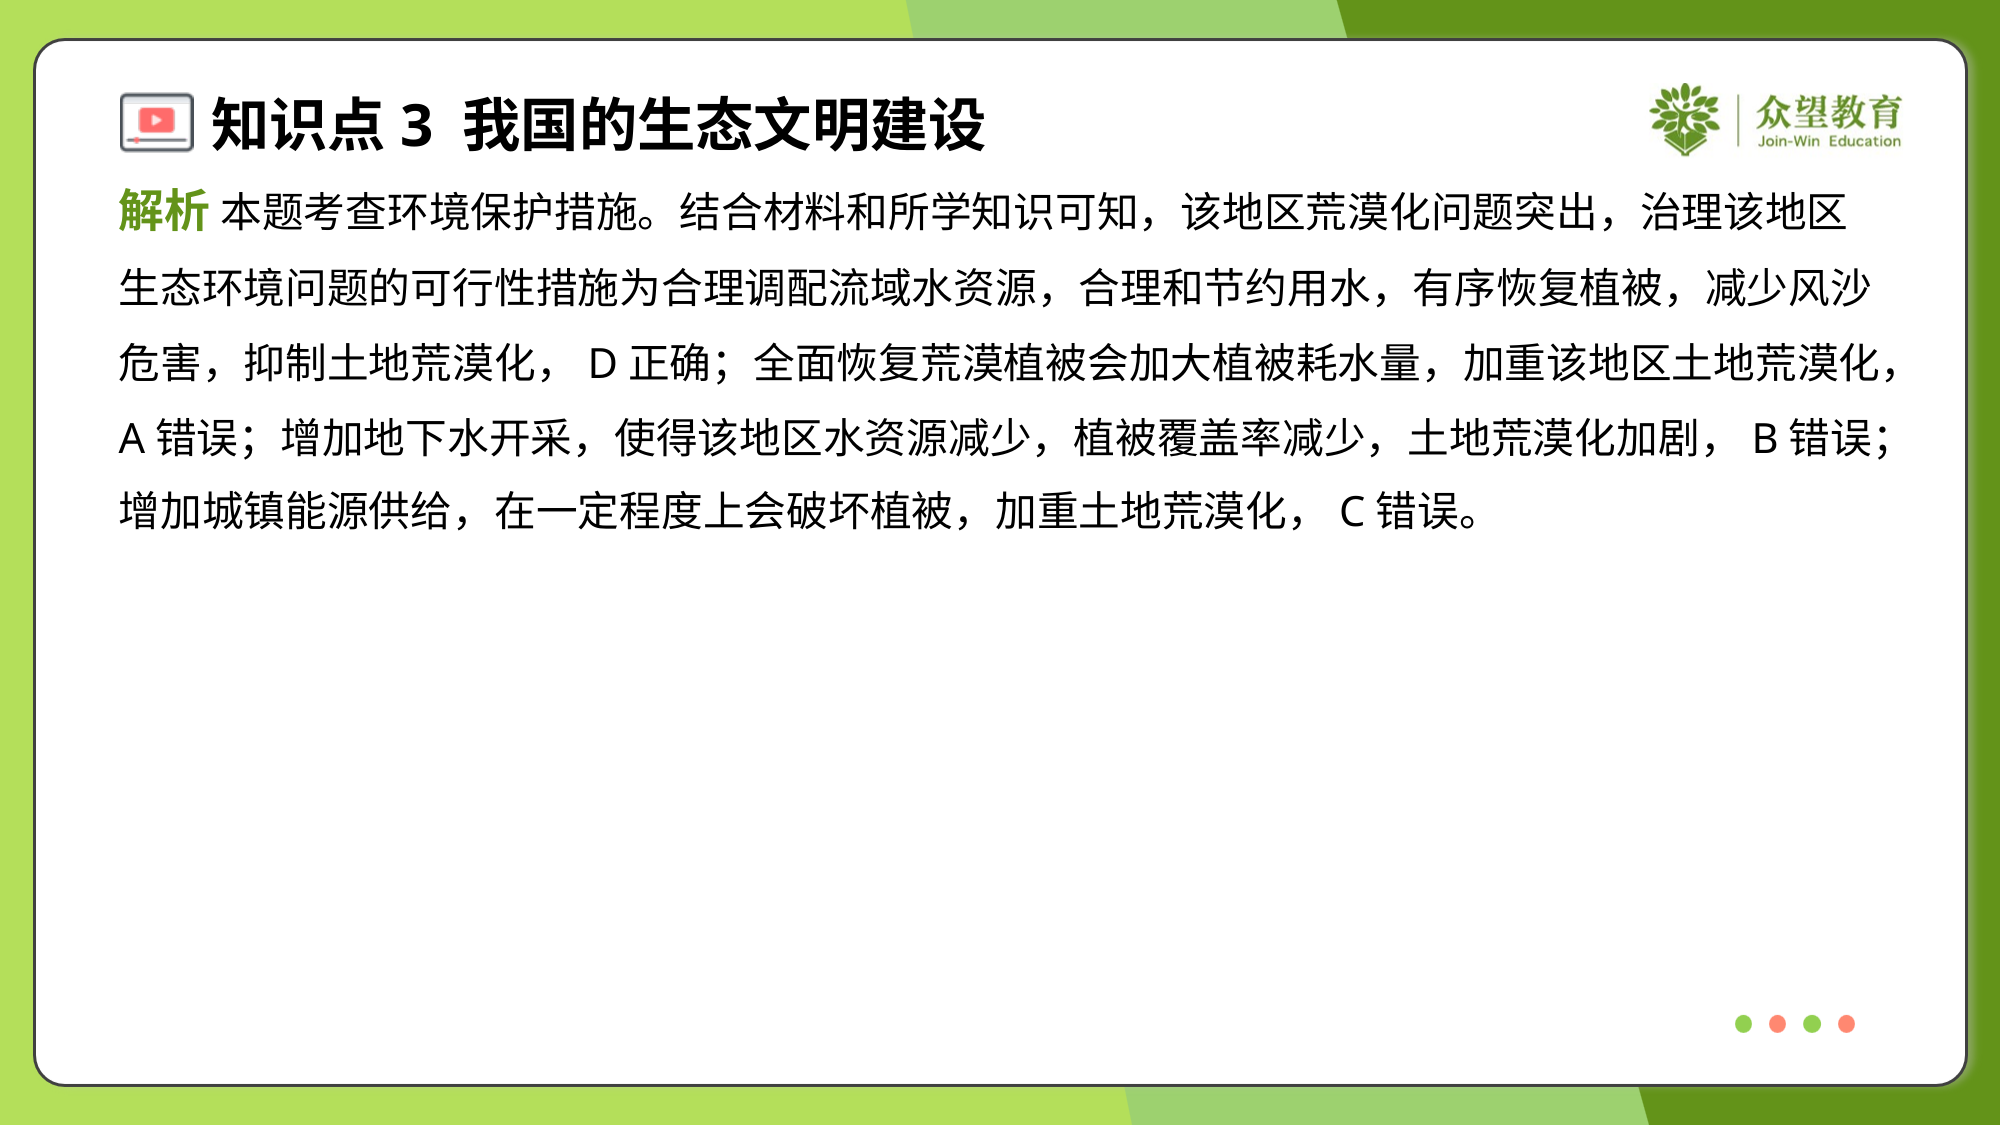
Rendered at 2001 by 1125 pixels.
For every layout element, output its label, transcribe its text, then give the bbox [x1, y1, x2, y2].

text_box 解析 本题考查环境保护措施。结合材料和所学知识可知，该地区荒漠化问题突出，治理该地区 生态环境问题的可行性措施为合理调配流域水资源，合理和节约用水，有序恢复植被，减少风沙 危害，抑制土地荒漠化，D正确；全面恢复荒漠植被会加大植被耗水量，加重该地区土地荒漠化， A错误；增加地下水开采，使得该地区水资源减少，植被覆盖率减少，土地荒漠化加剧，B错误； 增加城镇能源供给，在一定程度上会破坏植被，加重土地荒漠化，C错误。 [118, 159, 1883, 527]
picture [0, 0, 2000, 1125]
